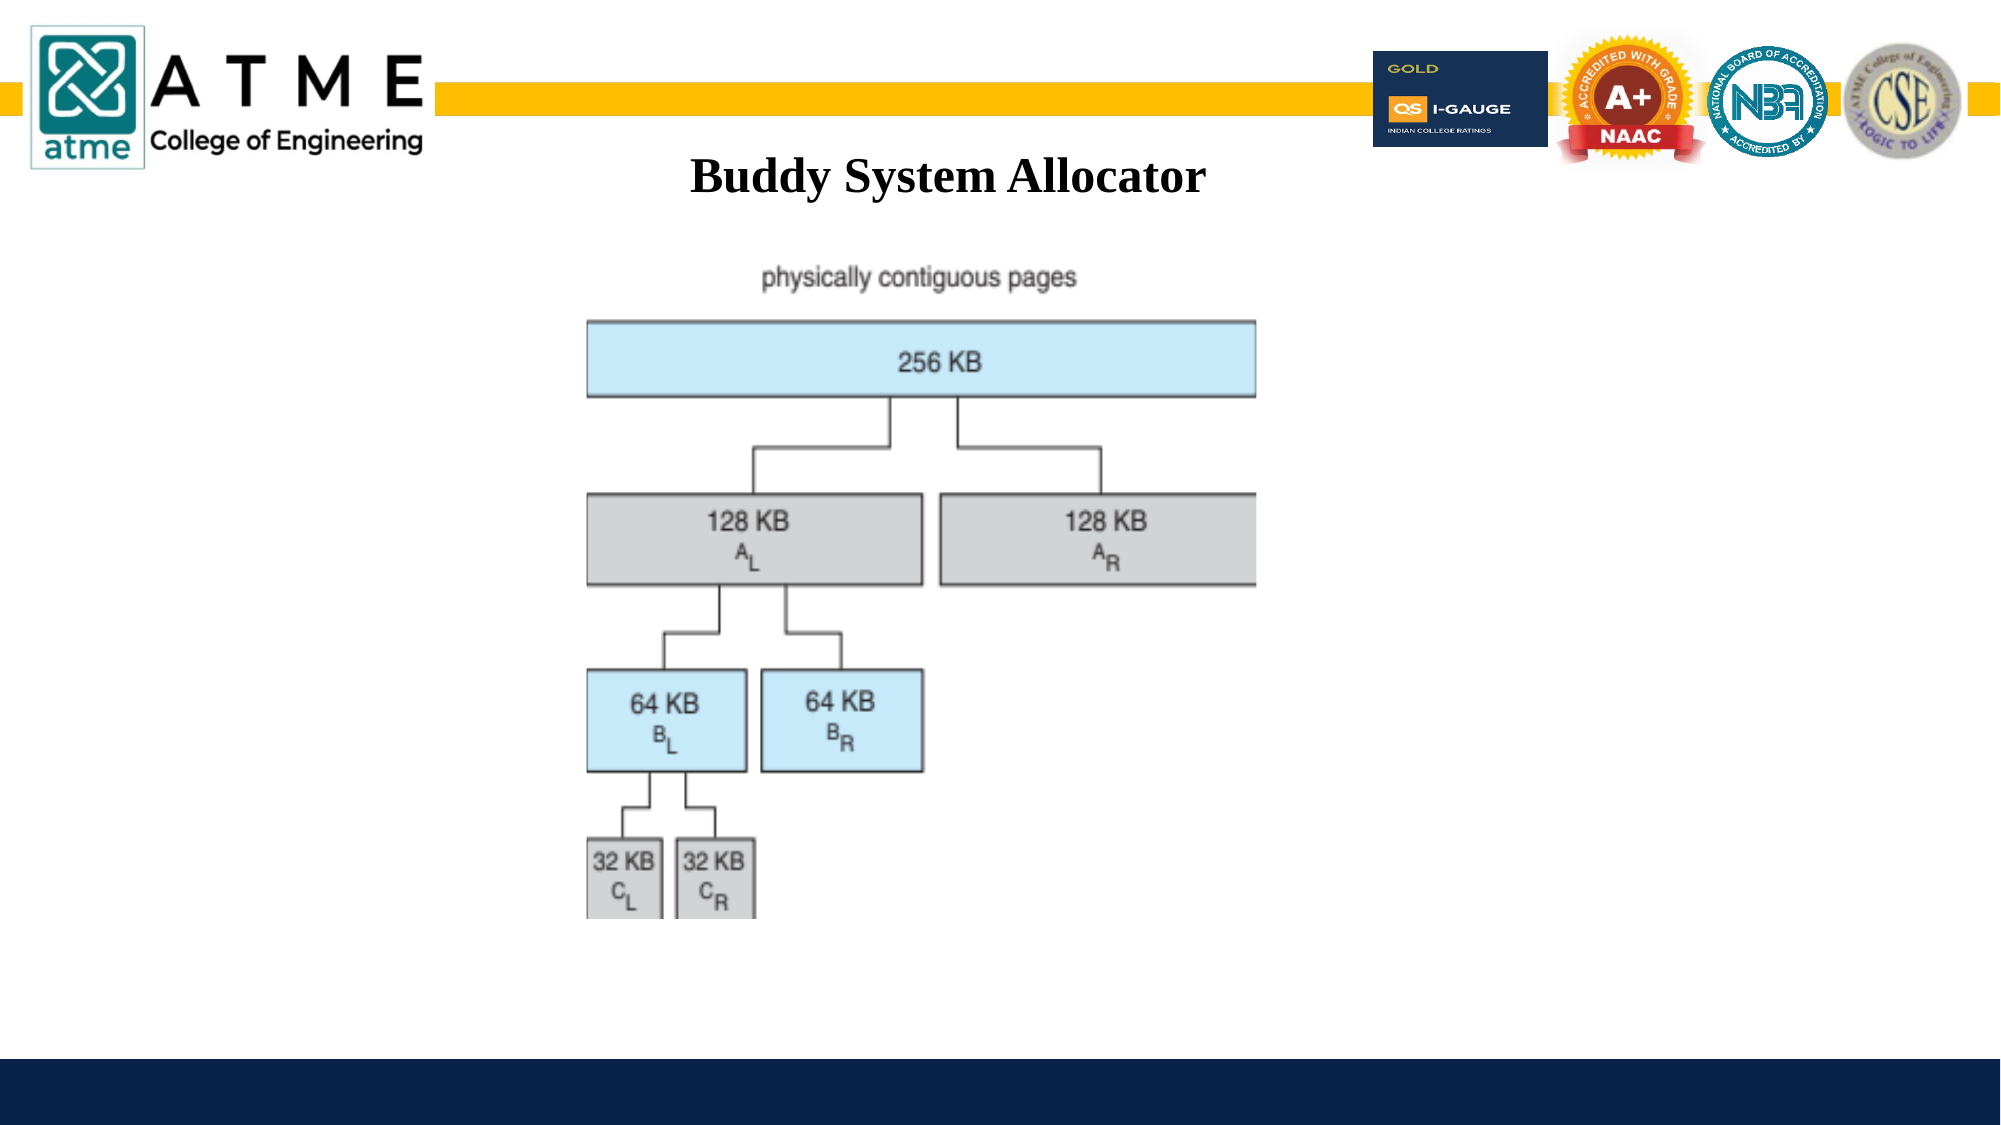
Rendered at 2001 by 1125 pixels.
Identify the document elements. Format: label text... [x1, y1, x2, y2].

picture [0, 1059, 2001, 1125]
picture [22, 15, 435, 178]
picture [1373, 20, 1828, 134]
title Buddy System Allocator [675, 134, 1943, 230]
picture [586, 261, 1257, 919]
picture [1840, 26, 1968, 176]
